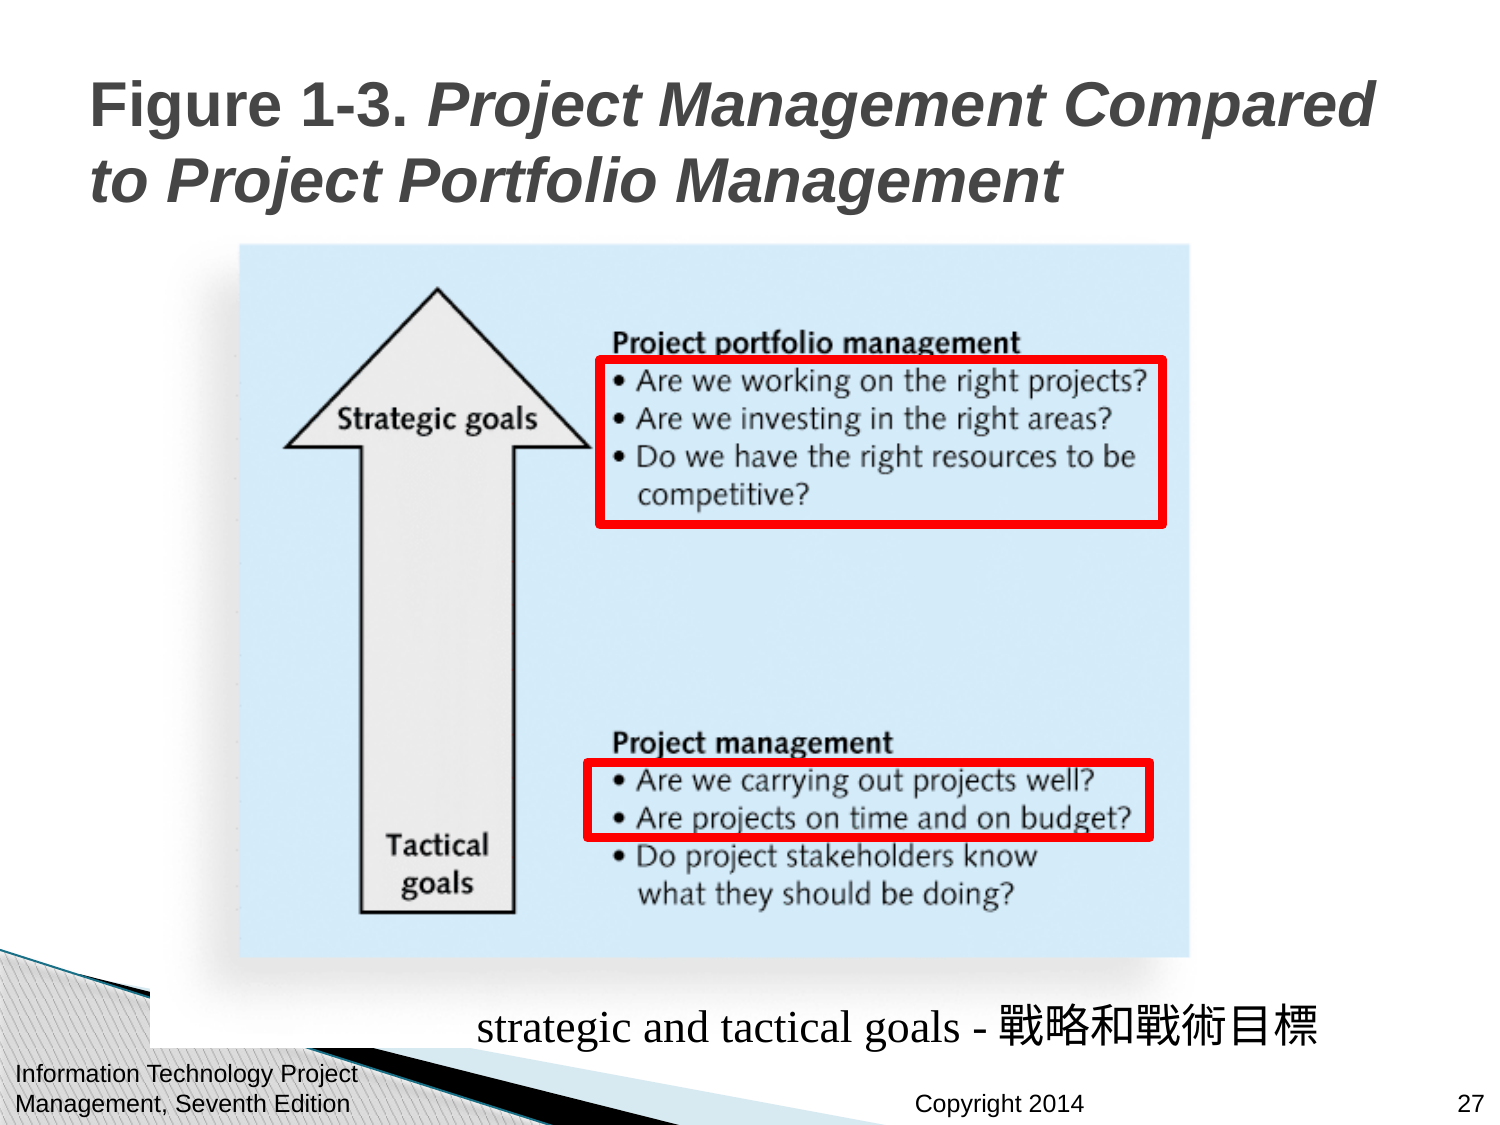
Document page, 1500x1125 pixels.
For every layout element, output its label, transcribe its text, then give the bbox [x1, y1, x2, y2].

footer Information Technology Project Management, Seventh Edition [0, 1065, 425, 1125]
text_box strategic and tactical goals -戰略和戰術目標 [1208, 989, 1334, 1060]
picture [149, 222, 1213, 1048]
title Figure 1-3. Project Management Compared to Project Portfolio Management [75, 45, 1425, 233]
slide_number 27 [1408, 1065, 1500, 1125]
